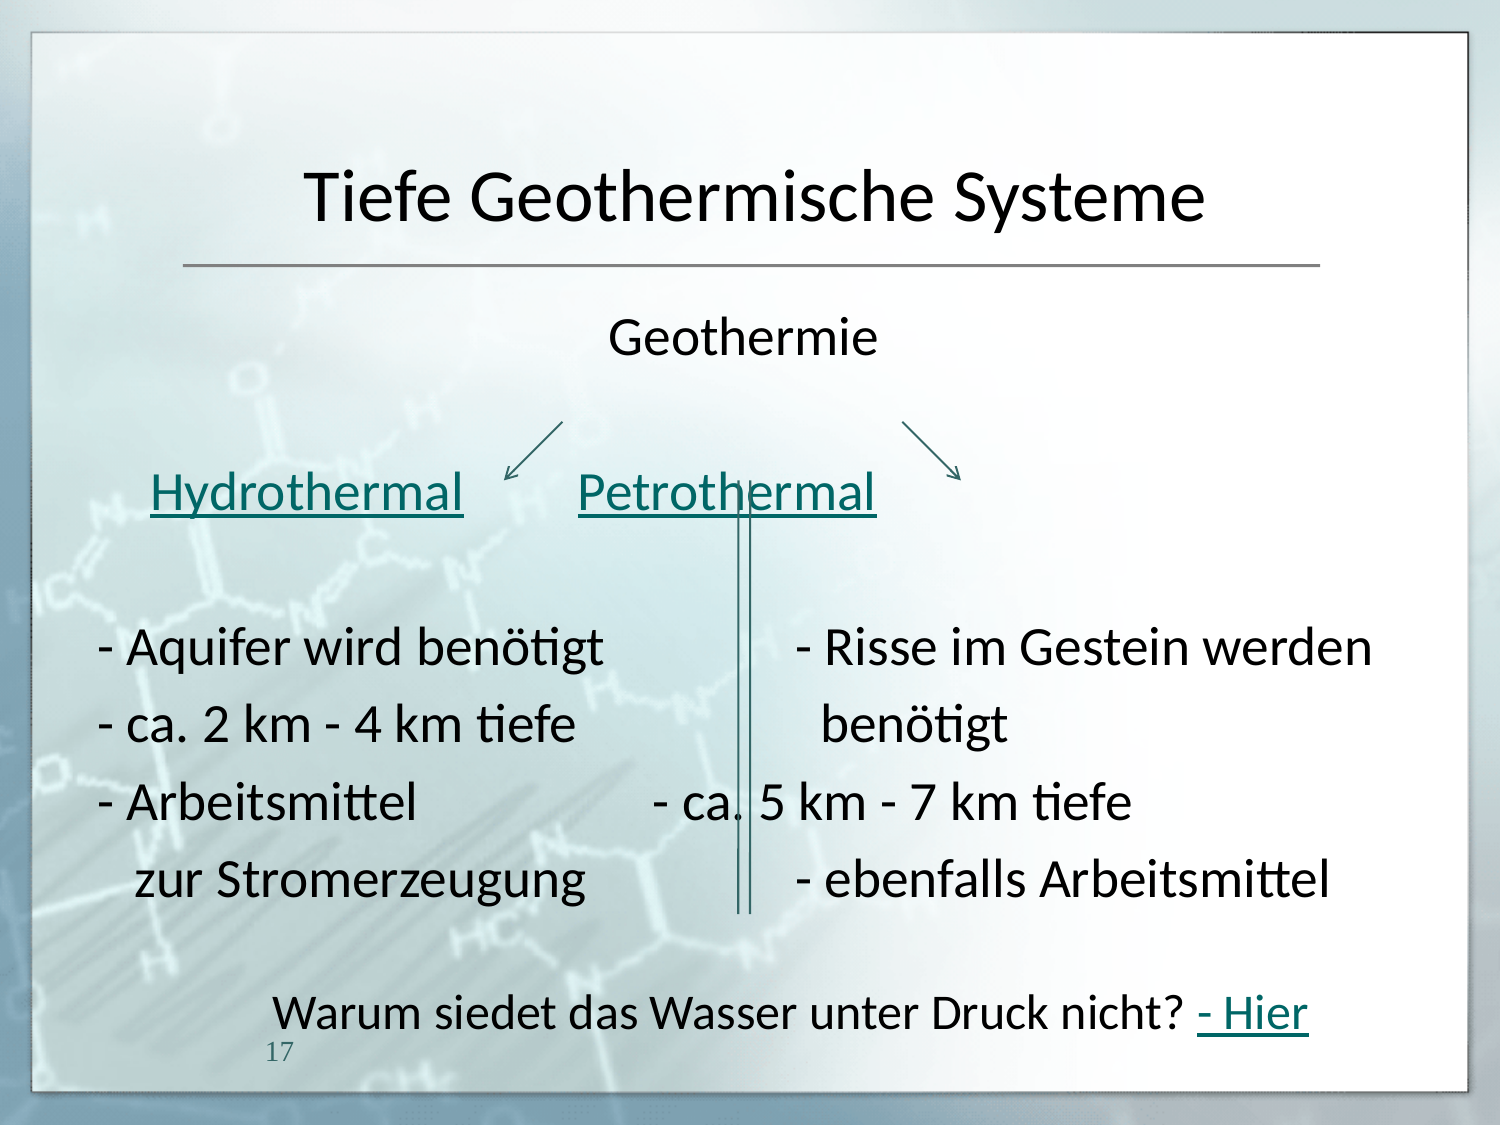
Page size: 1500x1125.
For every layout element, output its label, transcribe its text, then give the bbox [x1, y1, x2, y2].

list Geothermie Hydrothermal Petrothermal - Aquifer wird benötigt - Risse im Gestein werden - ca. 2 km - 4 km tiefe benötigt - Arbeitsmittel - ca. 5 km - 7 km tiefe zur Stromerzeugung - ebenfalls Arbeitsmittel [81, 292, 1407, 1091]
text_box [503, 421, 563, 481]
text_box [902, 421, 962, 481]
slide_number 17 [249, 1024, 463, 1101]
text_box Warum siedet das Wasser unter Druck nicht? - Hier [257, 972, 1383, 1048]
title Tiefe Geothermische Systeme [70, 105, 1442, 279]
picture [0, 0, 1500, 1125]
